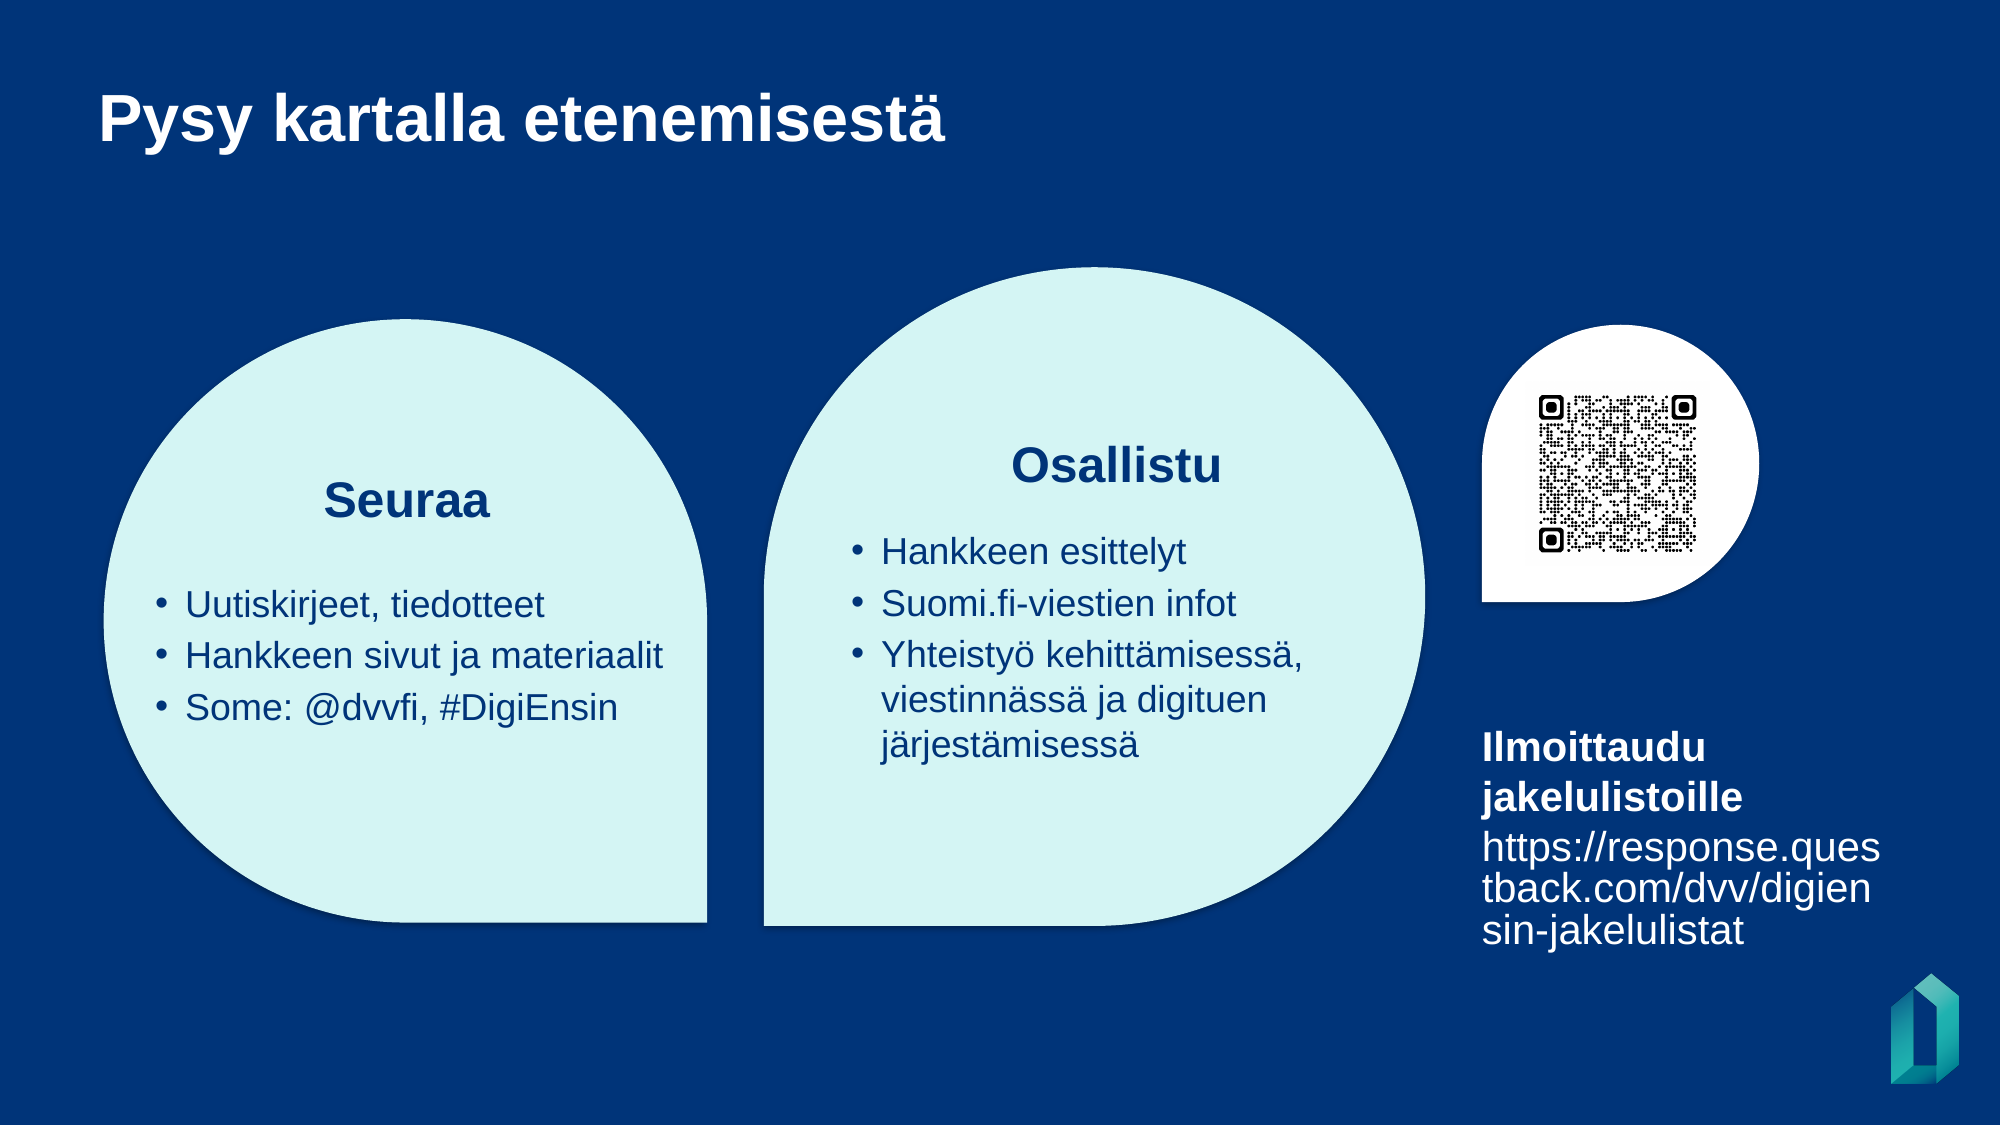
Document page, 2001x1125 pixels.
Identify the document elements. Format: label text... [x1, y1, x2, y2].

title Pysy kartalla etenemisestä [83, 37, 1886, 163]
text_box Ilmoittaudu jakelulistoille https://response.questback.com/dvv/digiensin-jakelulistat [1476, 664, 1895, 926]
text_box Osallistu [774, 397, 1460, 530]
text_box [102, 573, 708, 924]
picture [1891, 973, 1959, 1084]
text_box [147, 318, 664, 463]
text_box [1481, 323, 1761, 603]
text_box Uutiskirjeet, tiedotteet Hankkeen sivut ja materiaalit Some: @dvvfi, #DigiEnsin [140, 572, 702, 736]
text_box Hankkeen esittelyt Suomi.fi-viestien infot Yhteistyö kehittämisessä, viestinnässä ja digituen järjestämisessä [836, 520, 1476, 773]
text_box Seuraa [105, 463, 709, 573]
text_box [762, 512, 1375, 927]
picture [1524, 381, 1710, 566]
text_box [830, 266, 1359, 397]
